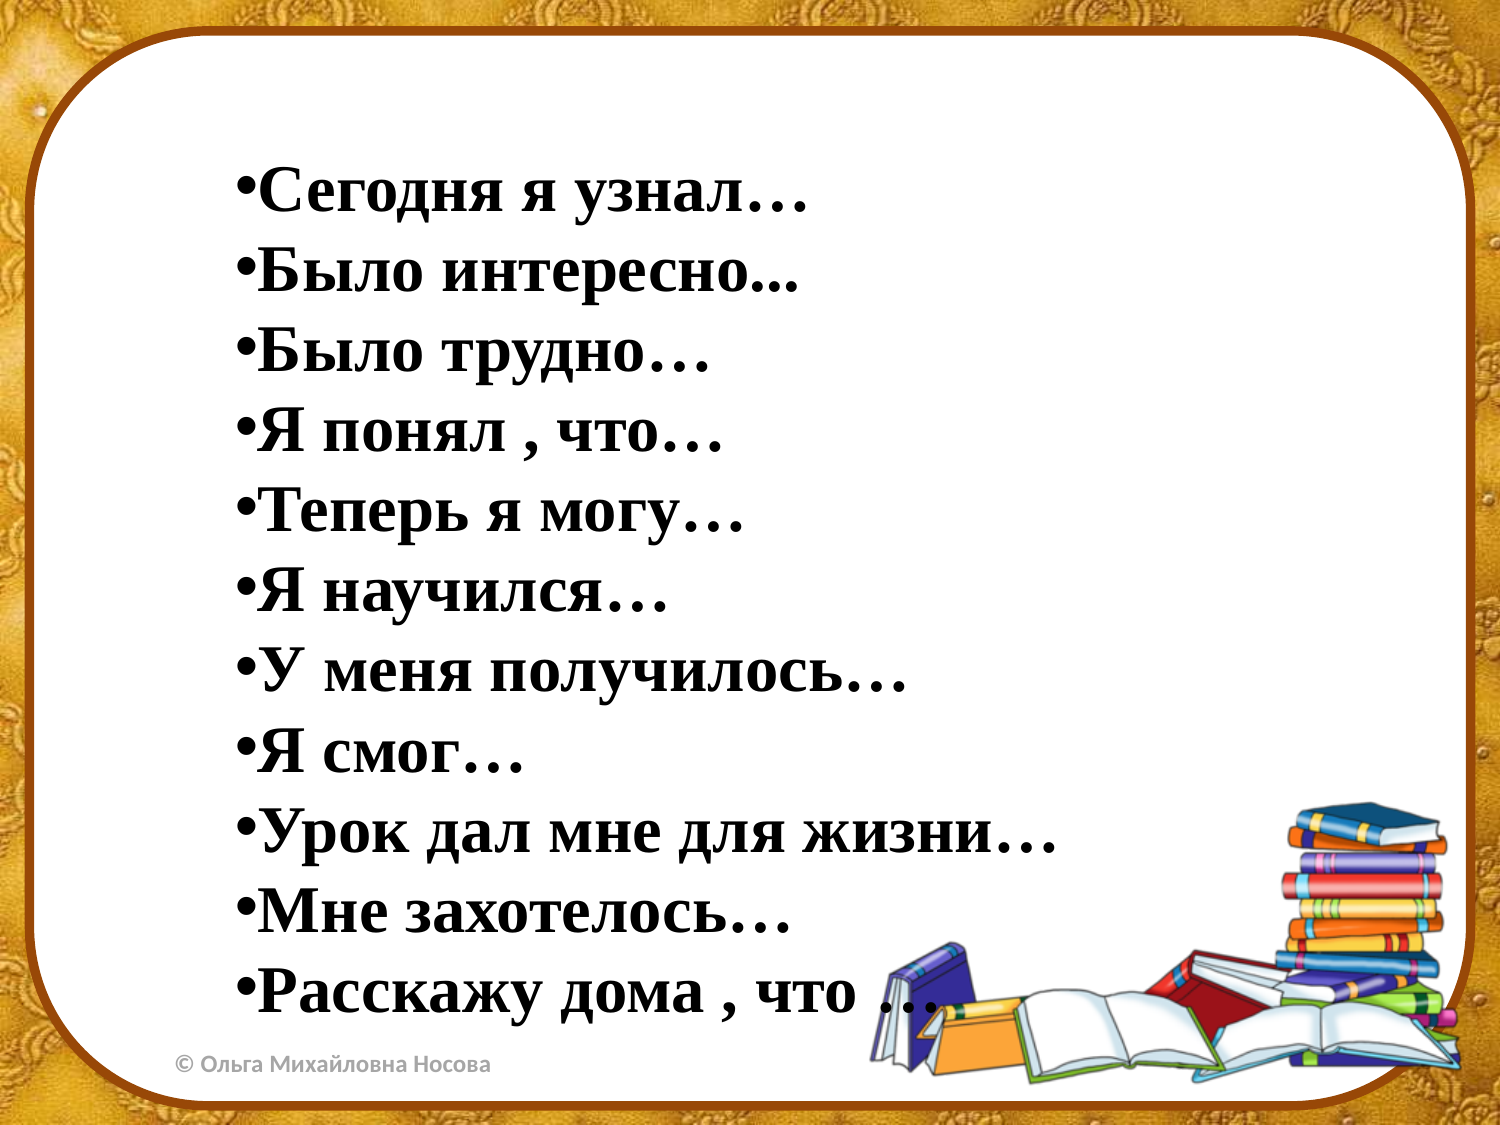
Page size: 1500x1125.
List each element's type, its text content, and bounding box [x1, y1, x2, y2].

picture [0, 0, 1500, 1125]
list Сегодня я узнал… Было интересно... Было трудно… Я понял , что… Теперь я могу… Я научился… У меня получилось… Я смог… Урок дал мне для жизни… Мне захотелось… Расскажу дома , что … [75, 137, 1425, 1083]
